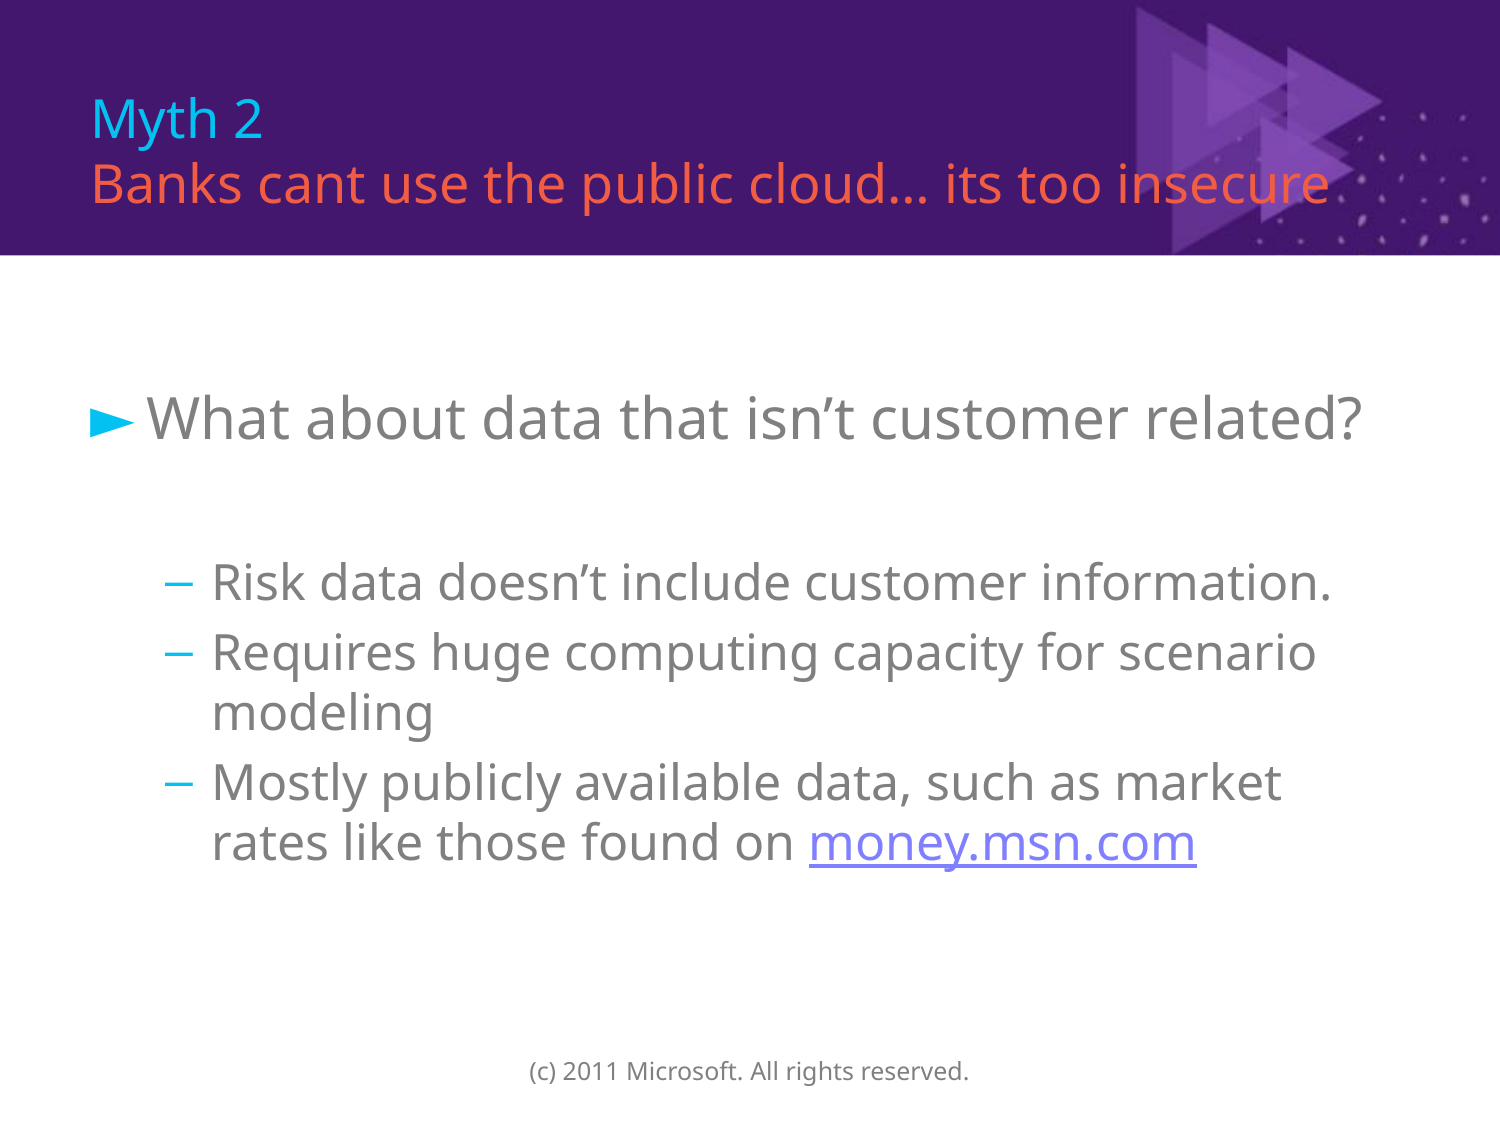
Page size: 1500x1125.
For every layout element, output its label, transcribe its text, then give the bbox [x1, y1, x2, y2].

title Myth 2 Banks cant use the public cloud… its too insecure [75, 56, 1425, 244]
list What about data that isn’t customer related? Risk data doesn’t include customer information. Requires huge computing capacity for scenario modeling Mostly publicly available data, such as market rates like those found on money.msn.com [75, 373, 1425, 1005]
footer (c) 2011 Microsoft. All rights reserved. [512, 1042, 988, 1103]
picture [0, 0, 1500, 255]
